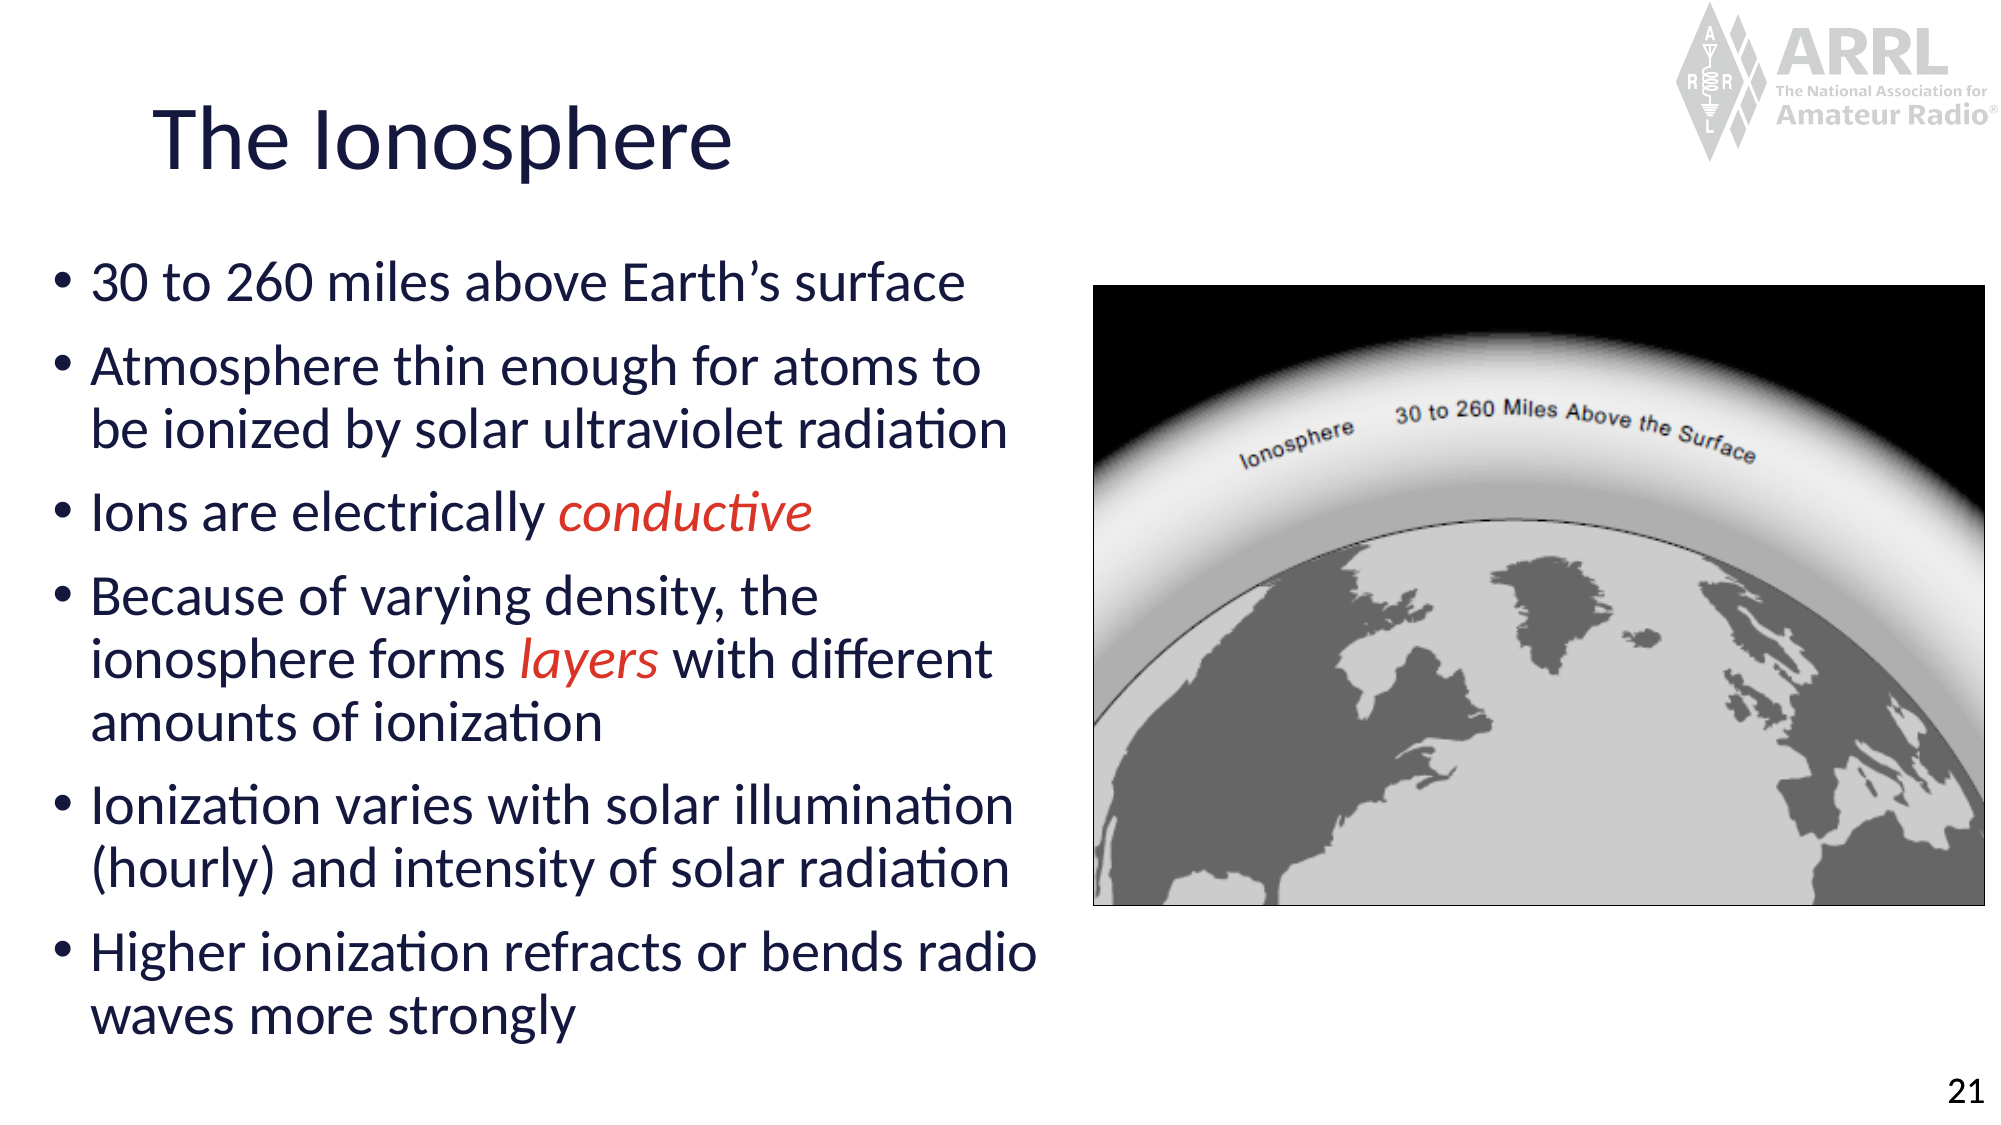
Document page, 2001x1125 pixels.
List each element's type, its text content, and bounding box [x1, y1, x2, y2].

title The Ionosphere [137, 59, 1863, 220]
picture [1674, 0, 2000, 164]
list 30 to 260 miles above Earth’s surface Atmosphere thin enough for atoms to be ionized by solar ultraviolet radiation Ions are electrically conductive Because of varying density, the ionosphere forms layers with different amounts of ionization Ionization varies with solar illumination (hourly) and intensity of solar radiation Higher ionization refracts or bends radio waves more strongly [37, 243, 1066, 1094]
picture [1093, 285, 1985, 906]
